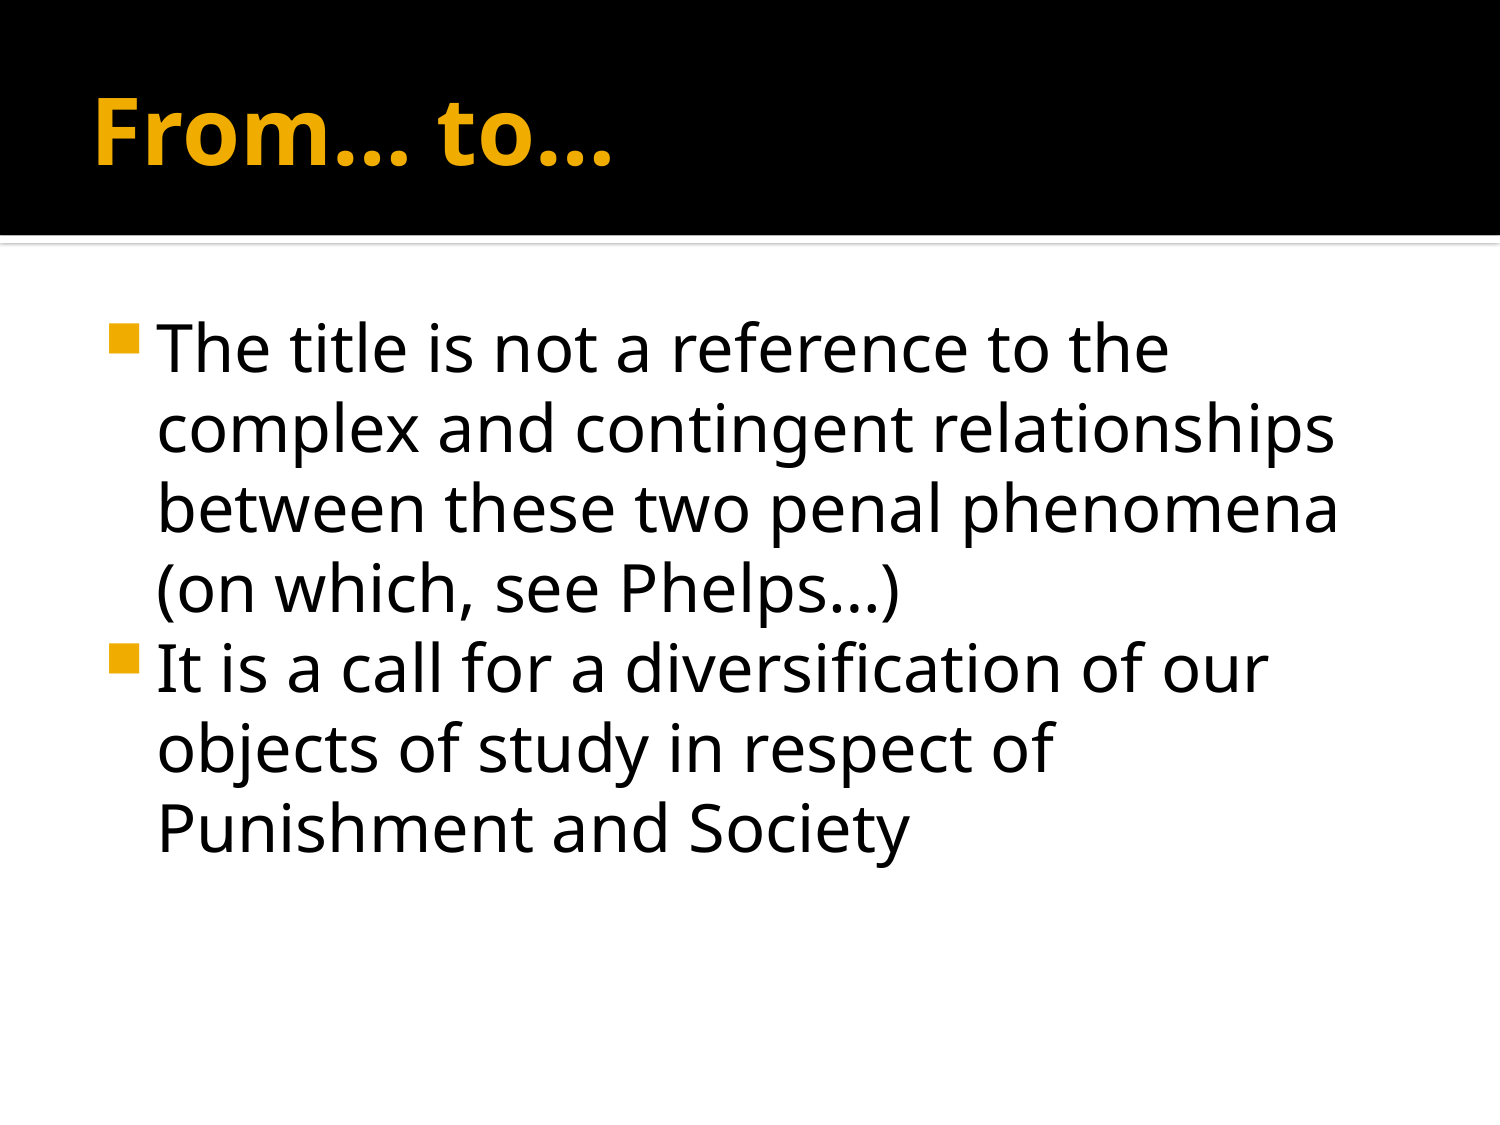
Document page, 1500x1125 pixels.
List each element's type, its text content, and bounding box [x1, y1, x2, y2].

list The title is not a reference to the complex and contingent relationships between these two penal phenomena (on which, see Phelps…) It is a call for a diversification of our objects of study in respect of Punishment and Society [75, 291, 1425, 1050]
title From… to… [75, 25, 1425, 231]
